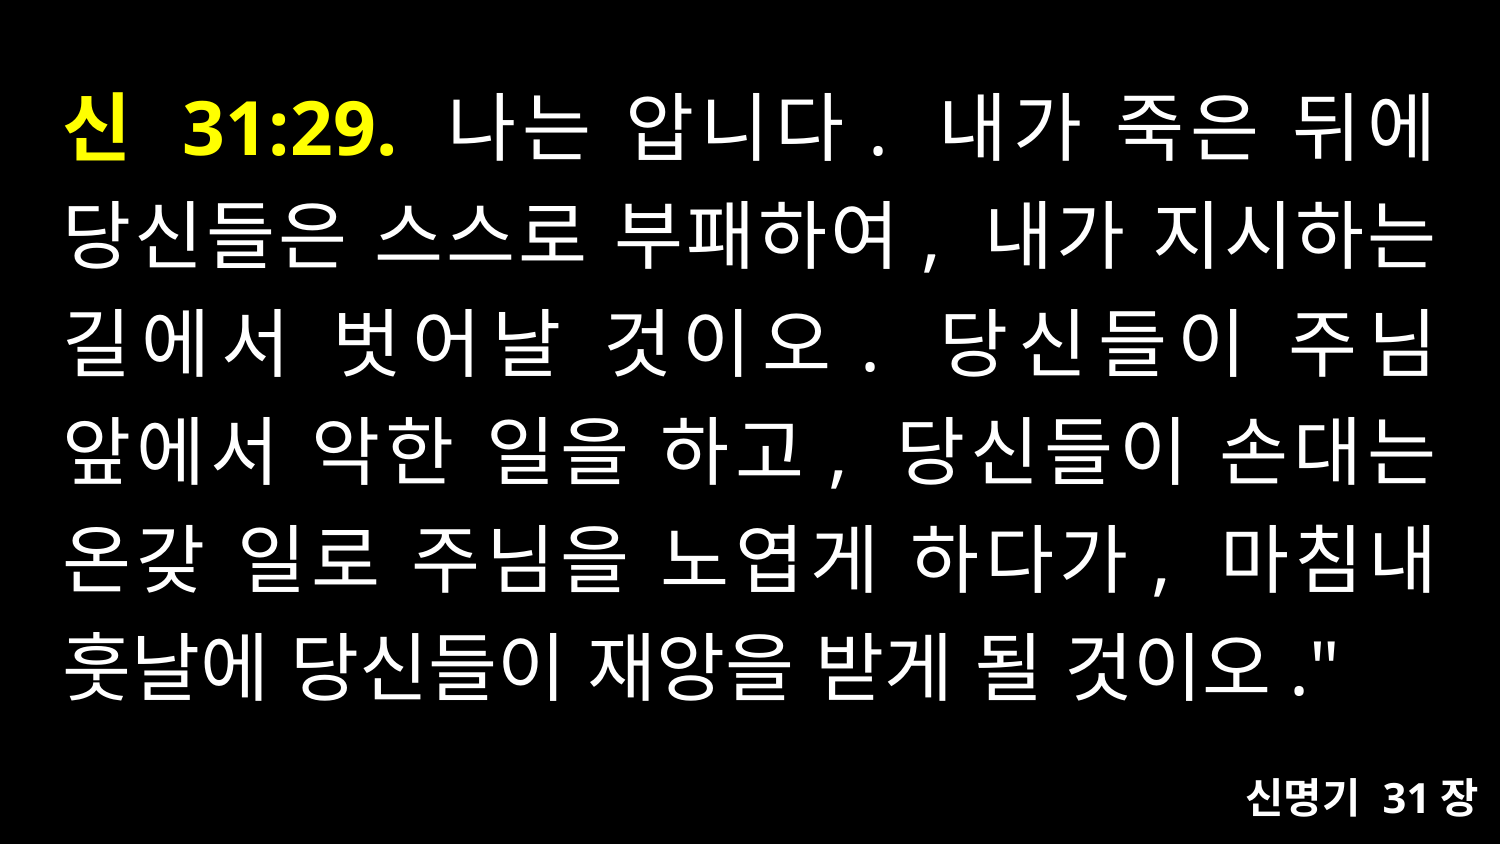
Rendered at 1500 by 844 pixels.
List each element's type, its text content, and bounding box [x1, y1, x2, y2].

title 신 31:29. 나는 압니다. 내가 죽은 뒤에 당신들은 스스로 부패하여, 내가 지시하는 길에서 벗어날 것이오. 당신들이 주님 앞에서 악한 일을 하고, 당신들이 손대는 온갖 일로 주님을 노엽게 하다가, 마침내 훗날에 당신들이 재앙을 받게 될 것이오." [0, 0, 1500, 844]
subtitle 신명기 31장 [916, 770, 1500, 844]
